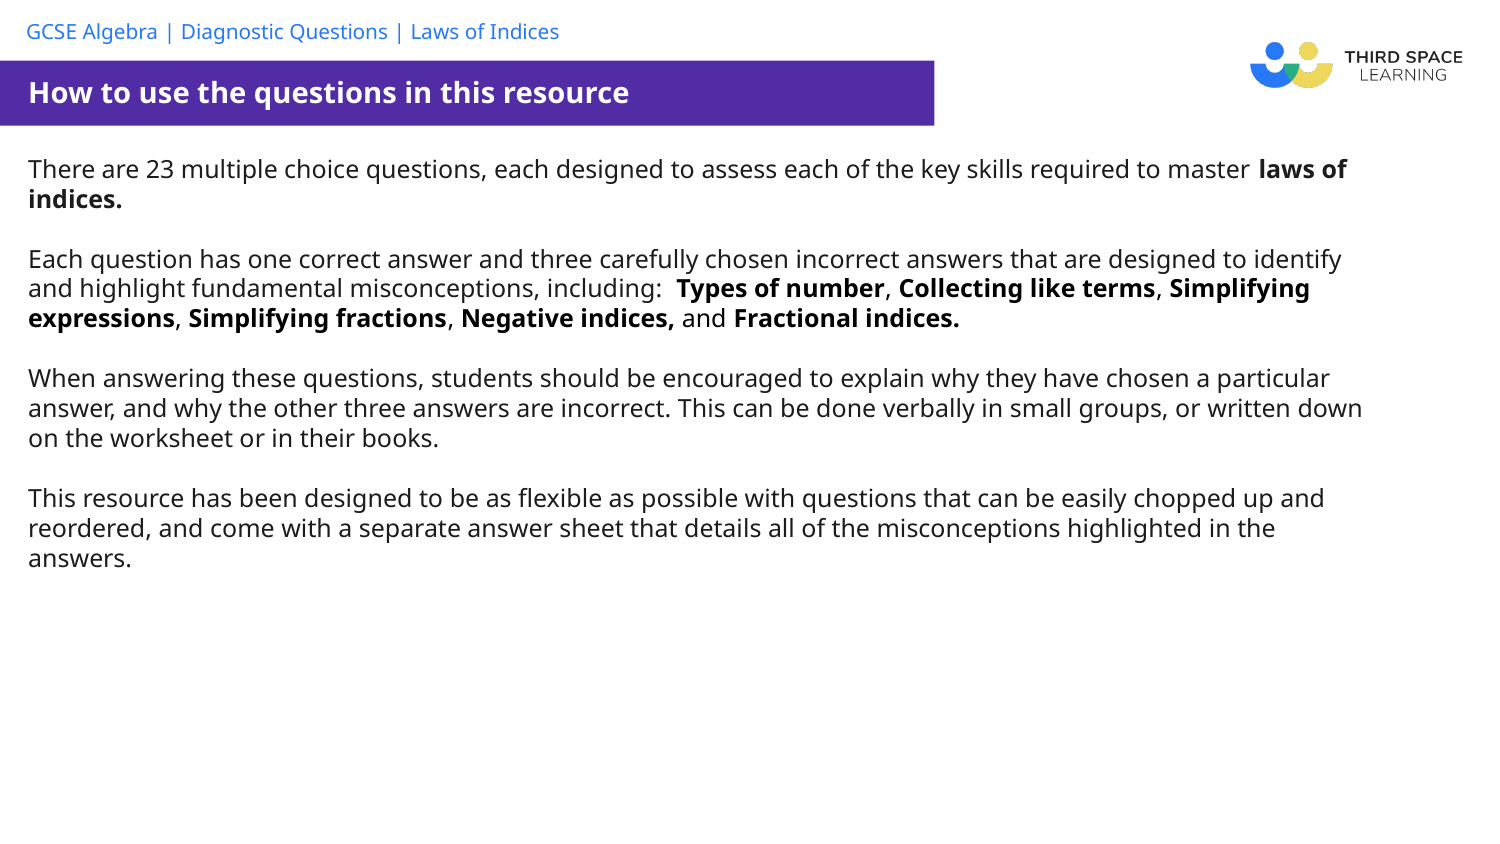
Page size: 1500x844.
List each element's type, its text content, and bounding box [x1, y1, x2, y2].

picture [1250, 33, 1465, 99]
text_box There are 23 multiple choice questions, each designed to assess each of the key skills required to master laws of indices. Each question has one correct answer and three carefully chosen incorrect answers that are designed to identify and highlight fundamental misconceptions, including: Types of number, Collecting like terms, Simplifying expressions, Simplifying fractions, Negative indices, and Fractional indices. When answering these questions, students should be encouraged to explain why they have chosen a particular answer, and why the other three answers are incorrect. This can be done verbally in small groups, or written down on the worksheet or in their books. This resource has been designed to be as flexible as possible with questions that can be easily chopped up and reordered, and come with a separate answer sheet that details all of the misconceptions highlighted in the answers. [13, 181, 1403, 663]
text_box How to use the questions in this resource [13, 59, 658, 125]
